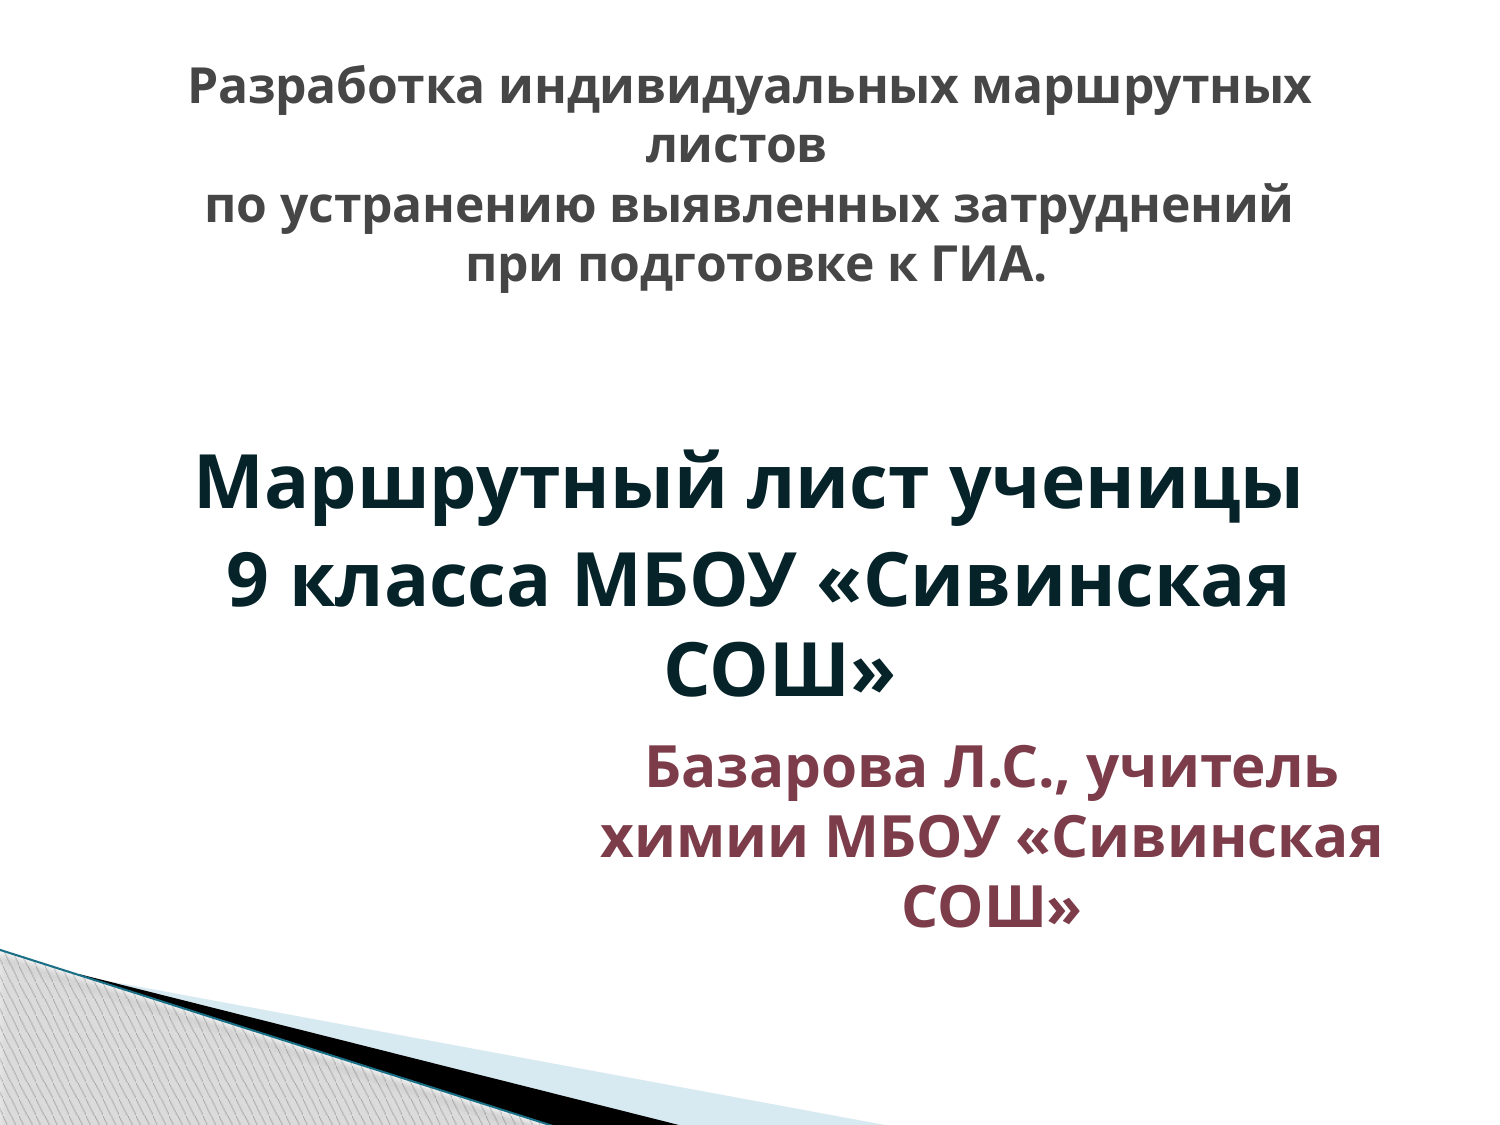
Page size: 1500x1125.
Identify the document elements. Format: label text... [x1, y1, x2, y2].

list Маршрутный лист ученицы 9 класса МБОУ «Сивинская СОШ» [75, 362, 1425, 986]
text_box Базарова Л.С., учитель химии МБОУ «Сивинская СОШ» [537, 721, 1447, 947]
title Разработка индивидуальных маршрутных листов по устранению выявленных затруднений при подготовке к ГИА. [75, 45, 1425, 362]
